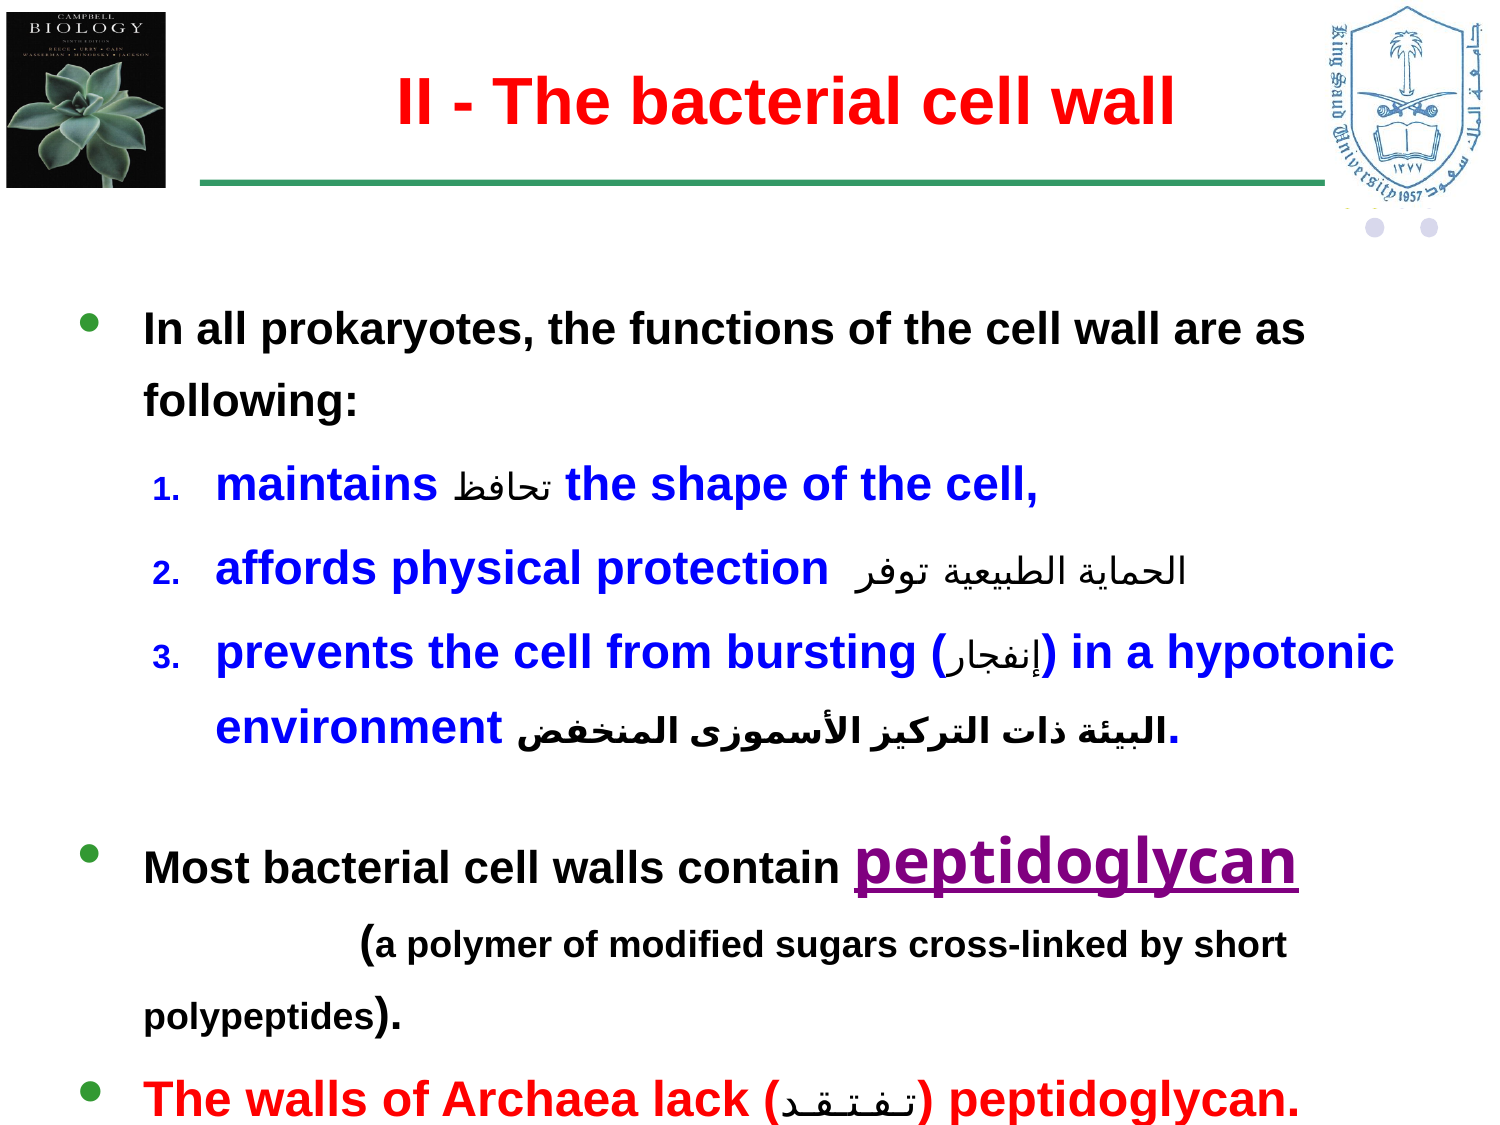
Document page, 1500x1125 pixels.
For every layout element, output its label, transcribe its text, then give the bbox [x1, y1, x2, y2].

list In all prokaryotes, the functions of the cell wall are as following: maintains تحافظ the shape of the cell, affords physical protection الحماية الطبيعية توفر prevents the cell from bursting (إنفجار) in a hypotonic environment البيئة ذات التركيز الأسموزى المنخفض. Most bacterial cell walls contain peptidoglycan (a polymer of modified sugars cross-linked by short polypeptides). The walls of Archaea lack (تـفـتـقـد) peptidoglycan. [62, 275, 1413, 1125]
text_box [5, 0, 1488, 209]
